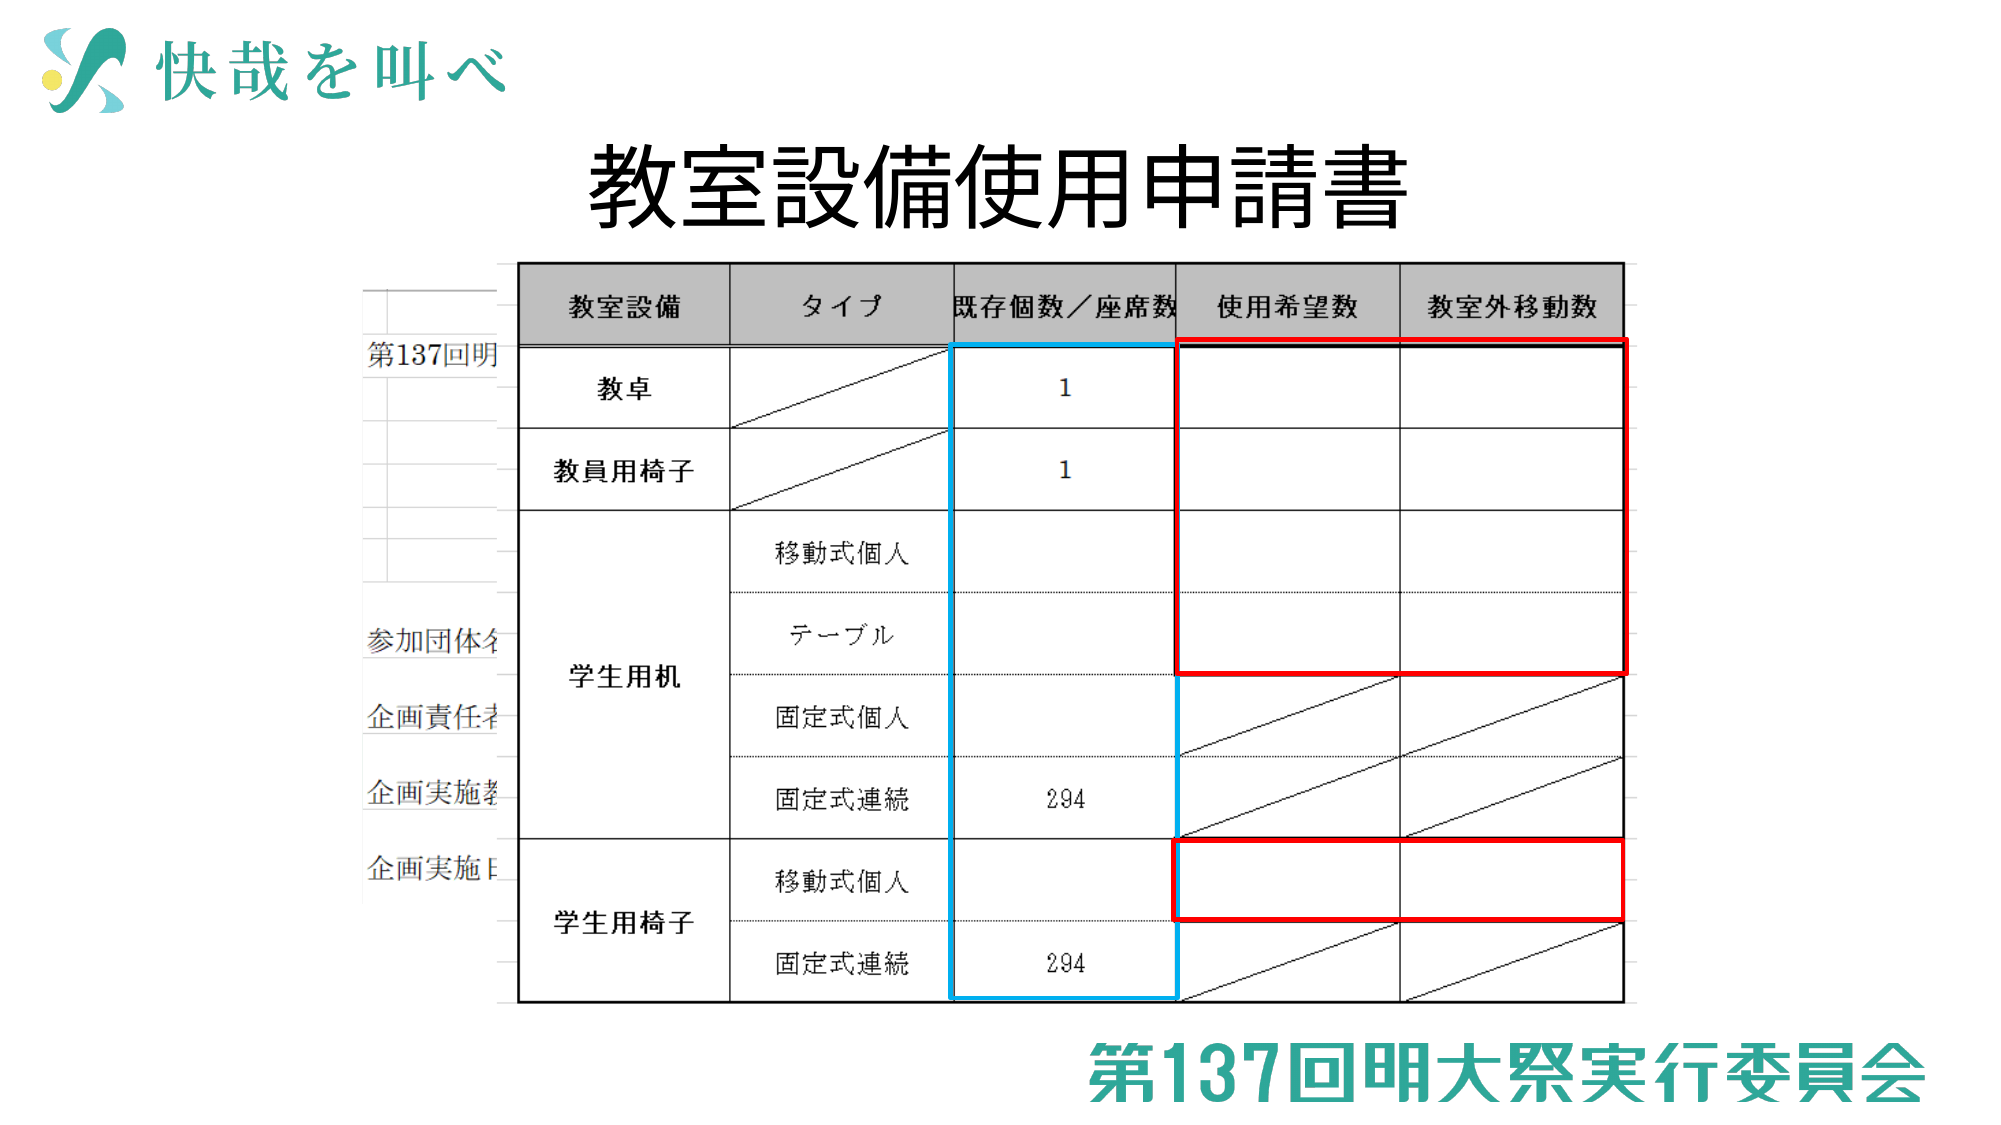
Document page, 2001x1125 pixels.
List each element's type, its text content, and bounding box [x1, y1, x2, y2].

picture [496, 235, 1638, 1013]
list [362, 289, 496, 904]
picture [41, 28, 506, 113]
title 教室設備使用申請書 [137, 82, 1863, 301]
picture [1088, 1043, 1926, 1102]
